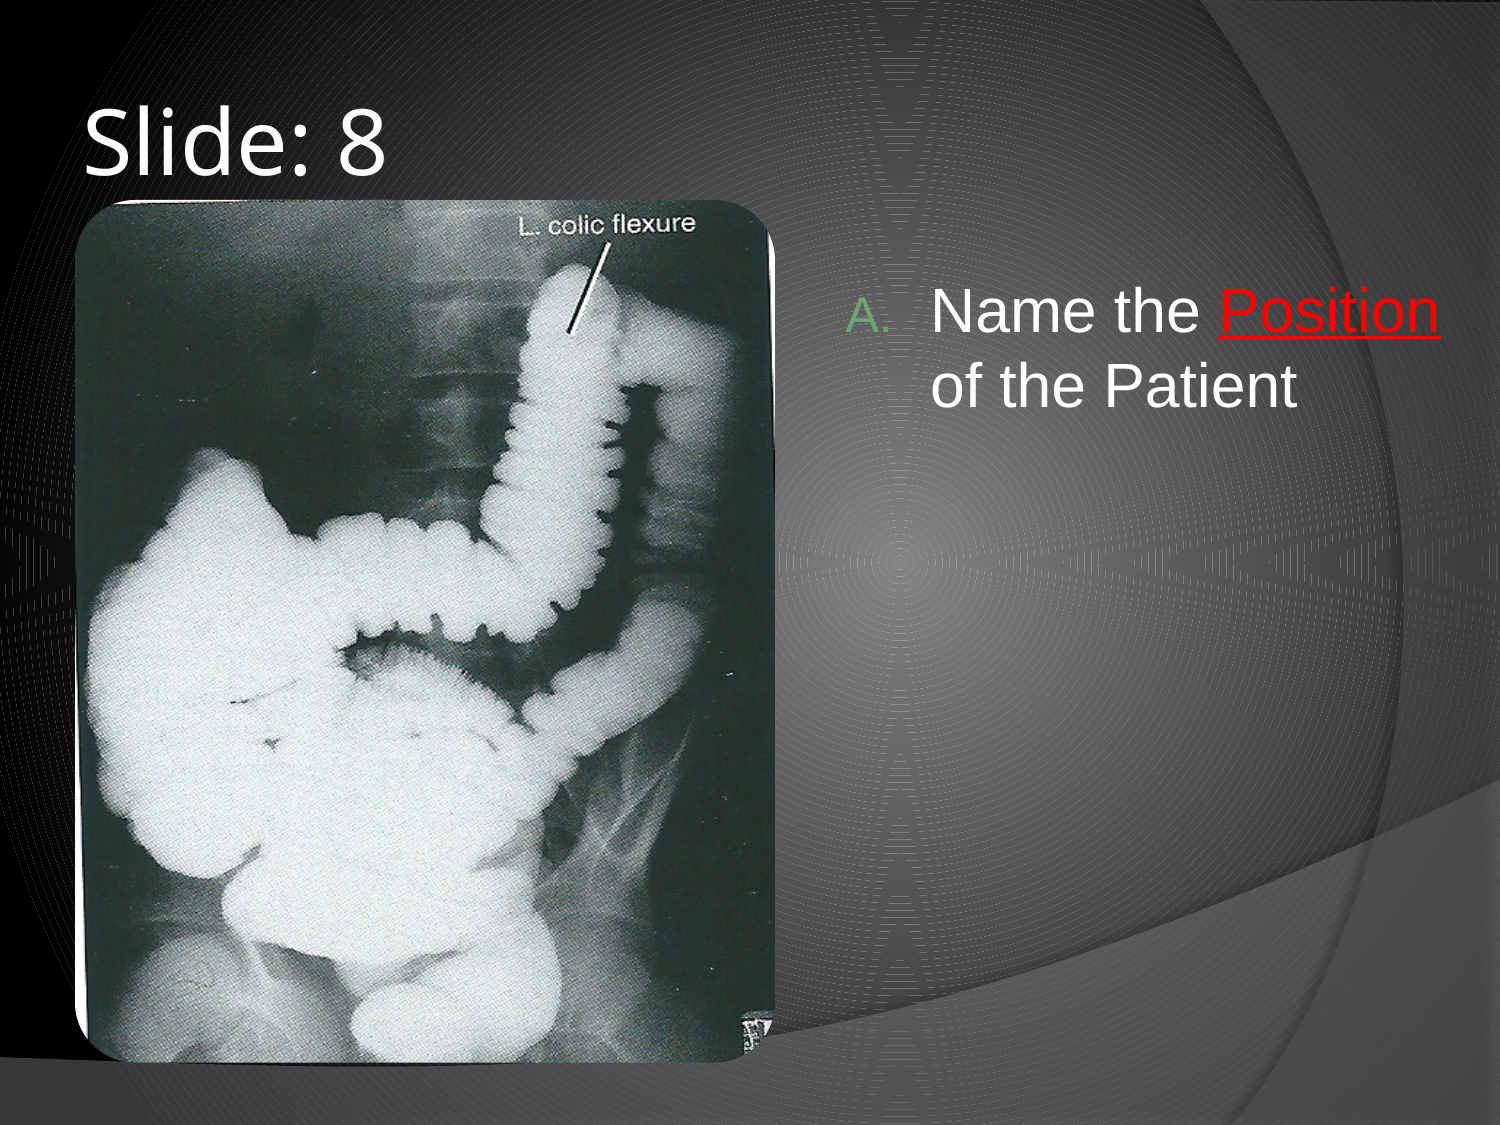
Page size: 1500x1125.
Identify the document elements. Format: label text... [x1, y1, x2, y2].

list Name the Position of the Patient [825, 262, 1500, 1063]
picture [74, 199, 776, 1063]
title Slide: 8 [75, 45, 1300, 233]
